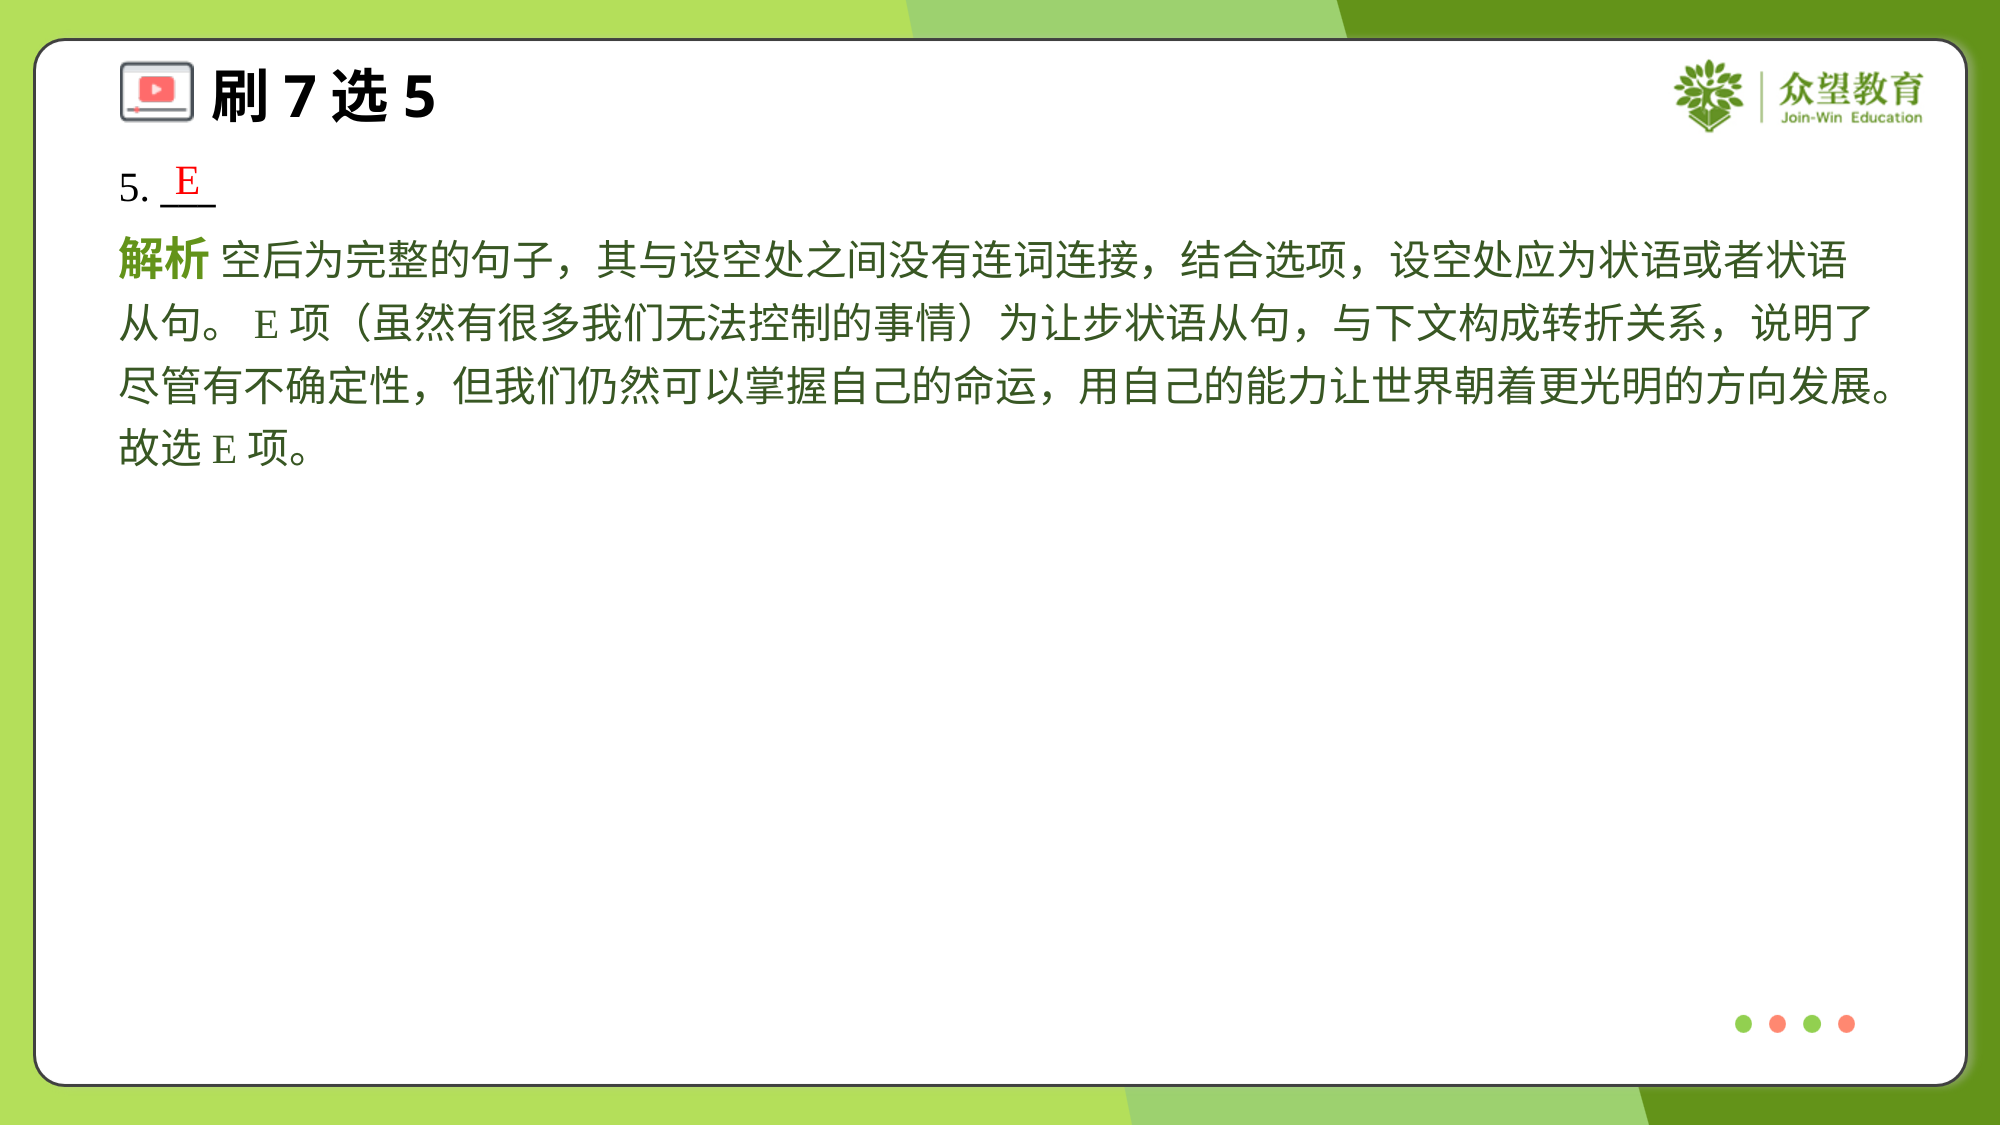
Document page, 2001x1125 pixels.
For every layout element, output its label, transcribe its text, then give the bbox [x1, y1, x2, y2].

text_box 5. ___ [118, 146, 1883, 204]
text_box E [170, 140, 205, 199]
picture [0, 0, 2000, 1125]
text_box 解析 空后为完整的句子，其与设空处之间没有连词连接，结合选项，设空处应为状语或者状语从句。E项（虽然有很多我们无法控制的事情）为让步状语从句，与下文构成转折关系，说明了尽管有不确定性，但我们仍然可以掌握自己的命运，用自己的能力让世界朝着更光明的方向发展。故选E项。 [118, 215, 1883, 968]
